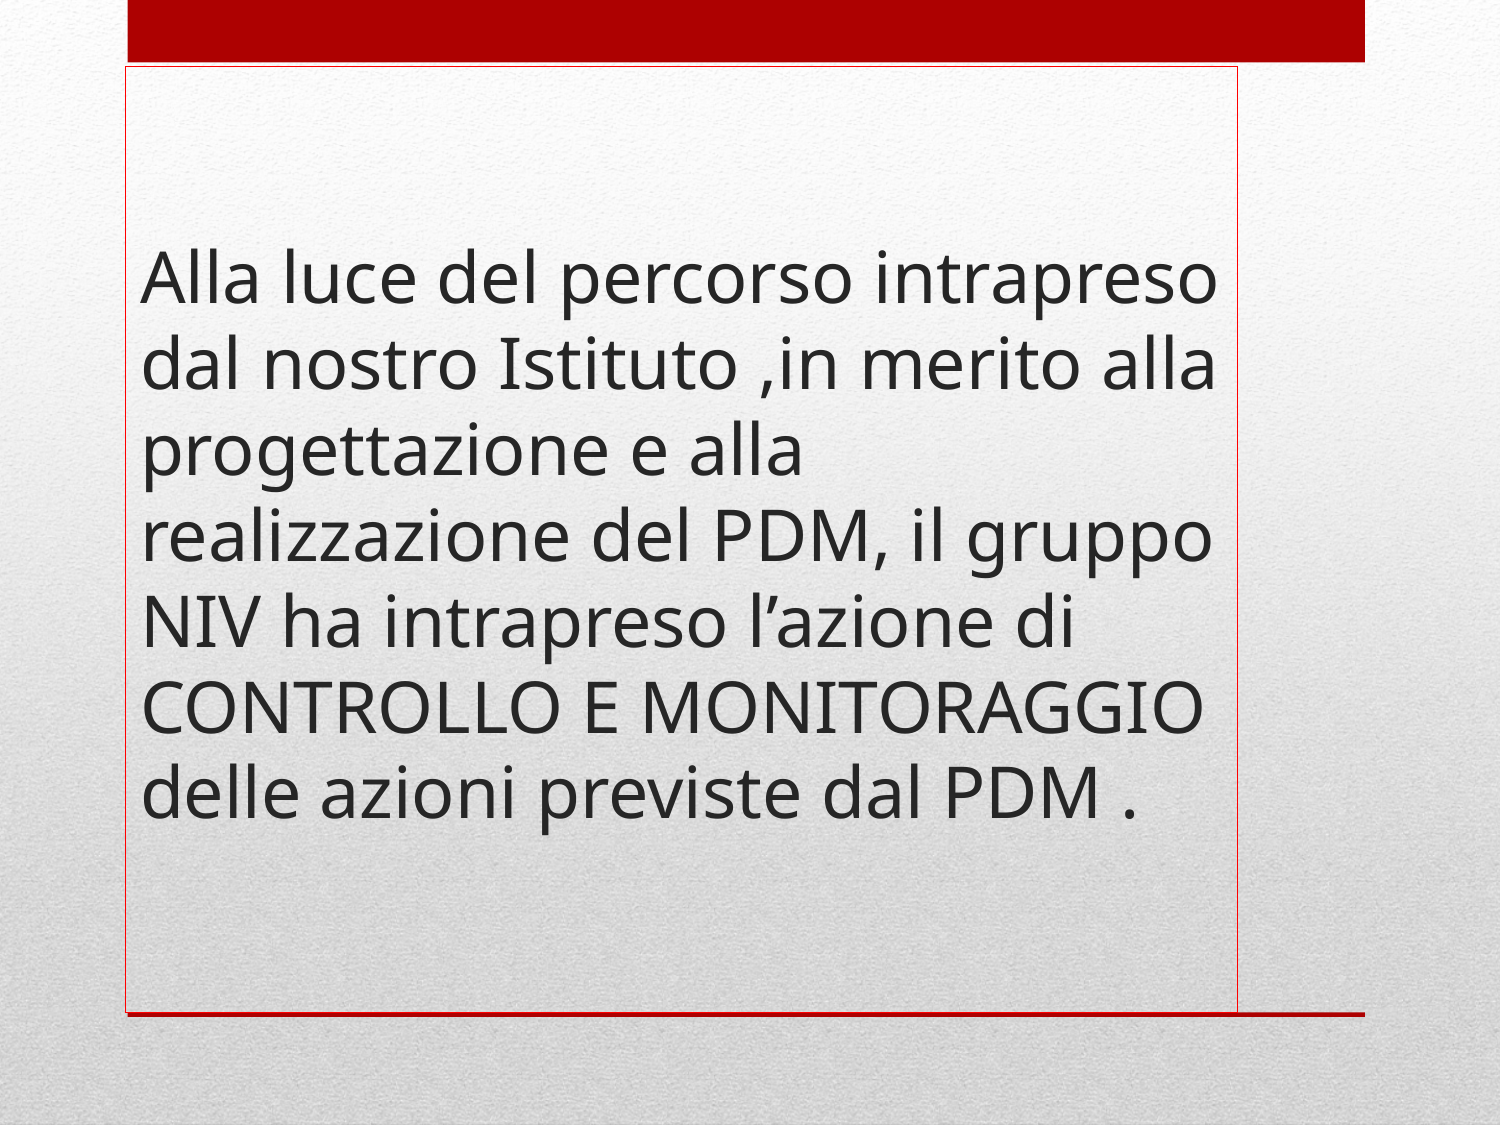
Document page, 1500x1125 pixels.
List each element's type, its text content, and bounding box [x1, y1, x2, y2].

title Alla luce del percorso intrapreso dal nostro Istituto ,in merito alla progettazione e alla realizzazione del PDM, il gruppo NIV ha intrapreso l’azione di CONTROLLO E MONITORAGGIO delle azioni previste dal PDM . [125, 66, 1238, 1013]
